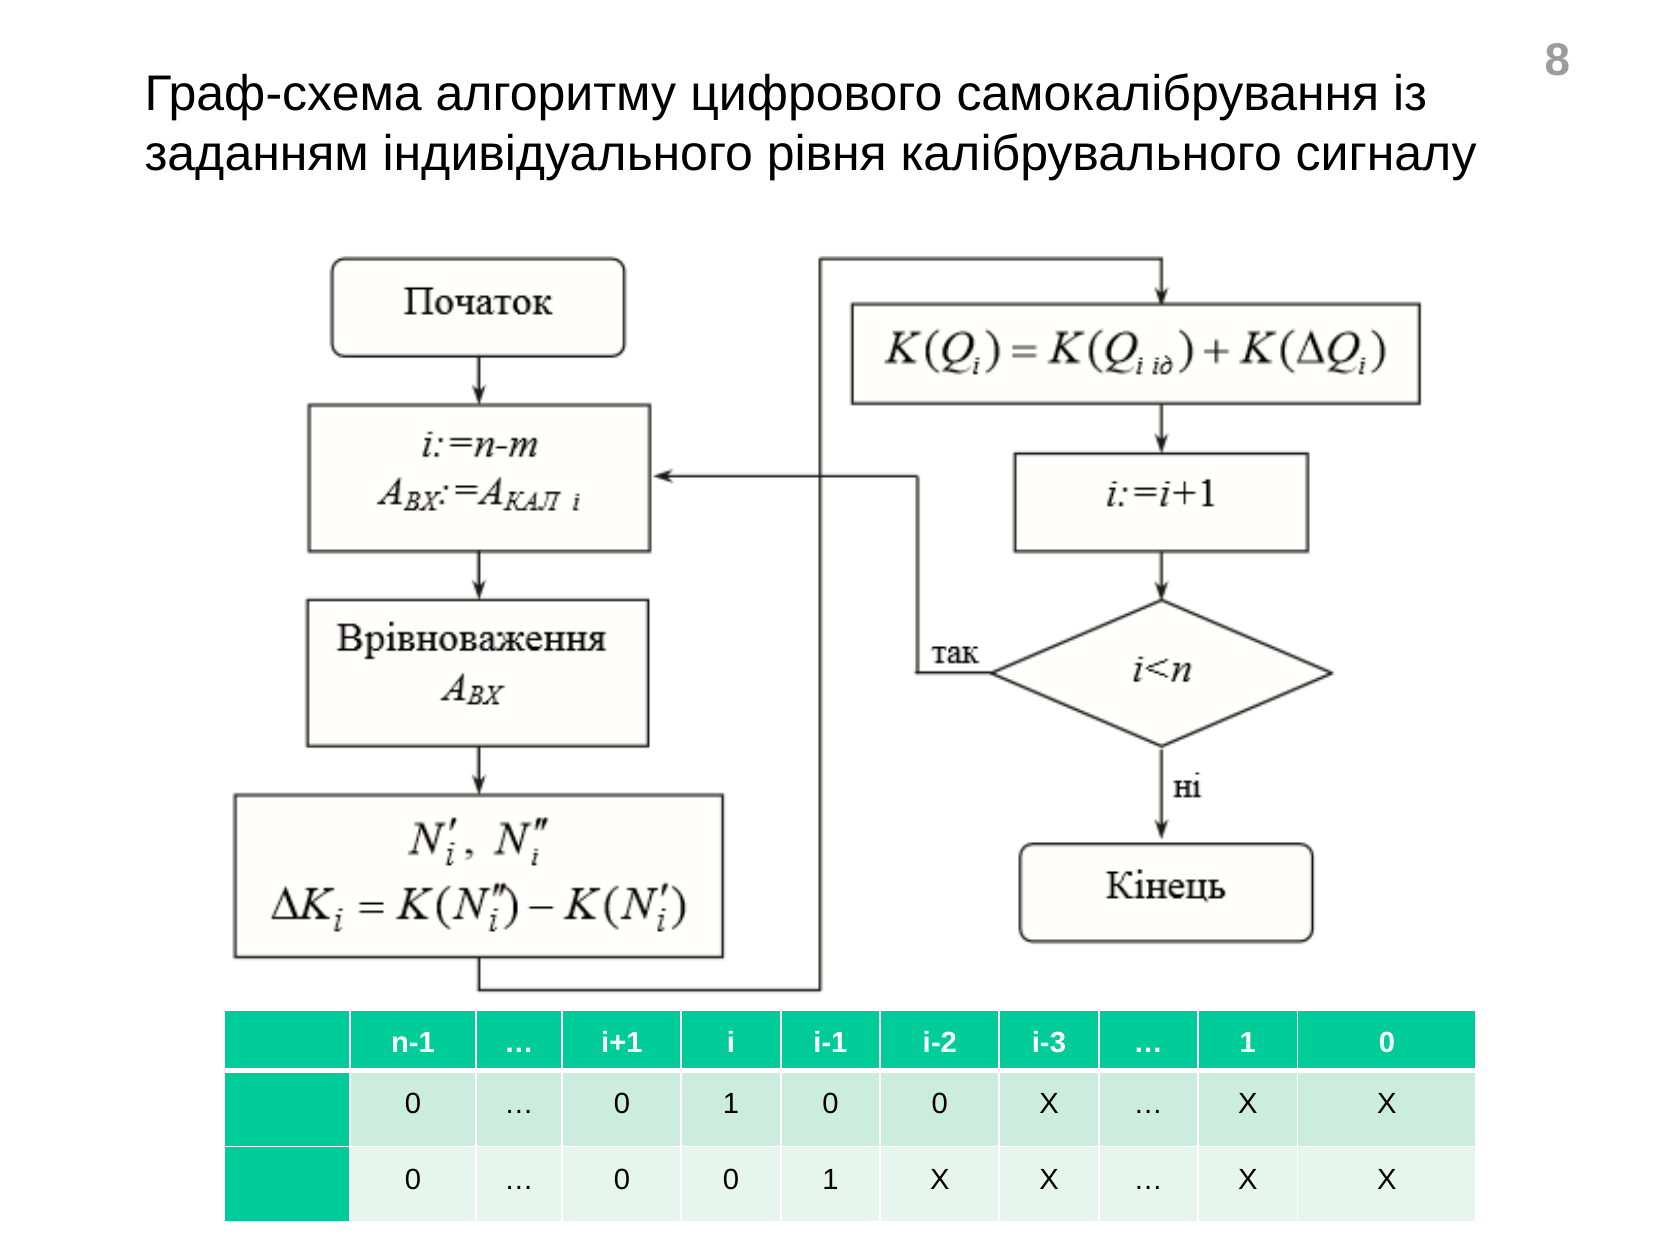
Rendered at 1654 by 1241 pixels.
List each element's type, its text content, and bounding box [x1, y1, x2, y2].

text_box Граф-схема алгоритму цифрового самокалібрування із заданням індивідуального рівня калібрувального сигналу [129, 52, 1536, 188]
picture [188, 224, 1477, 1033]
